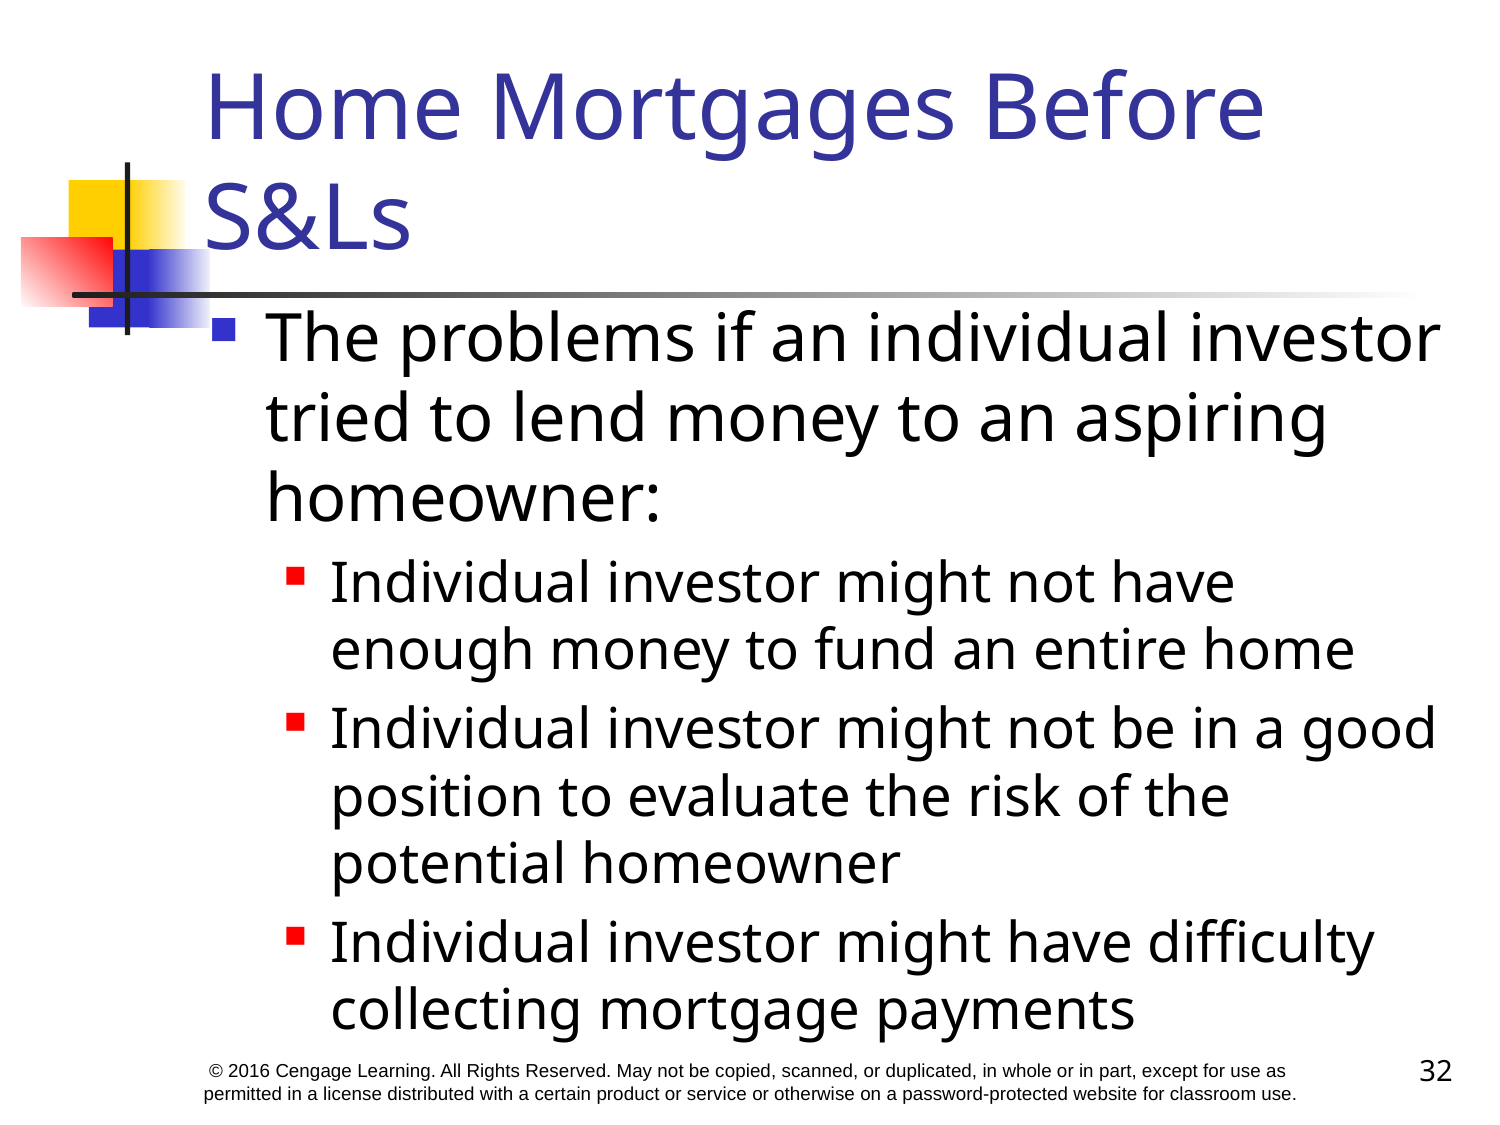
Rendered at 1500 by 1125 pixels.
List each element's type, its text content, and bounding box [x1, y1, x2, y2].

list The problems if an individual investor tried to lend money to an aspiring homeowner: Individual investor might not have enough money to fund an entire home Individual investor might not be in a good position to evaluate the risk of the potential homeowner Individual investor might have difficulty collecting mortgage payments [193, 287, 1470, 963]
title Home Mortgages Before S&Ls [188, 34, 1468, 276]
slide_number 32 [1154, 1023, 1468, 1100]
